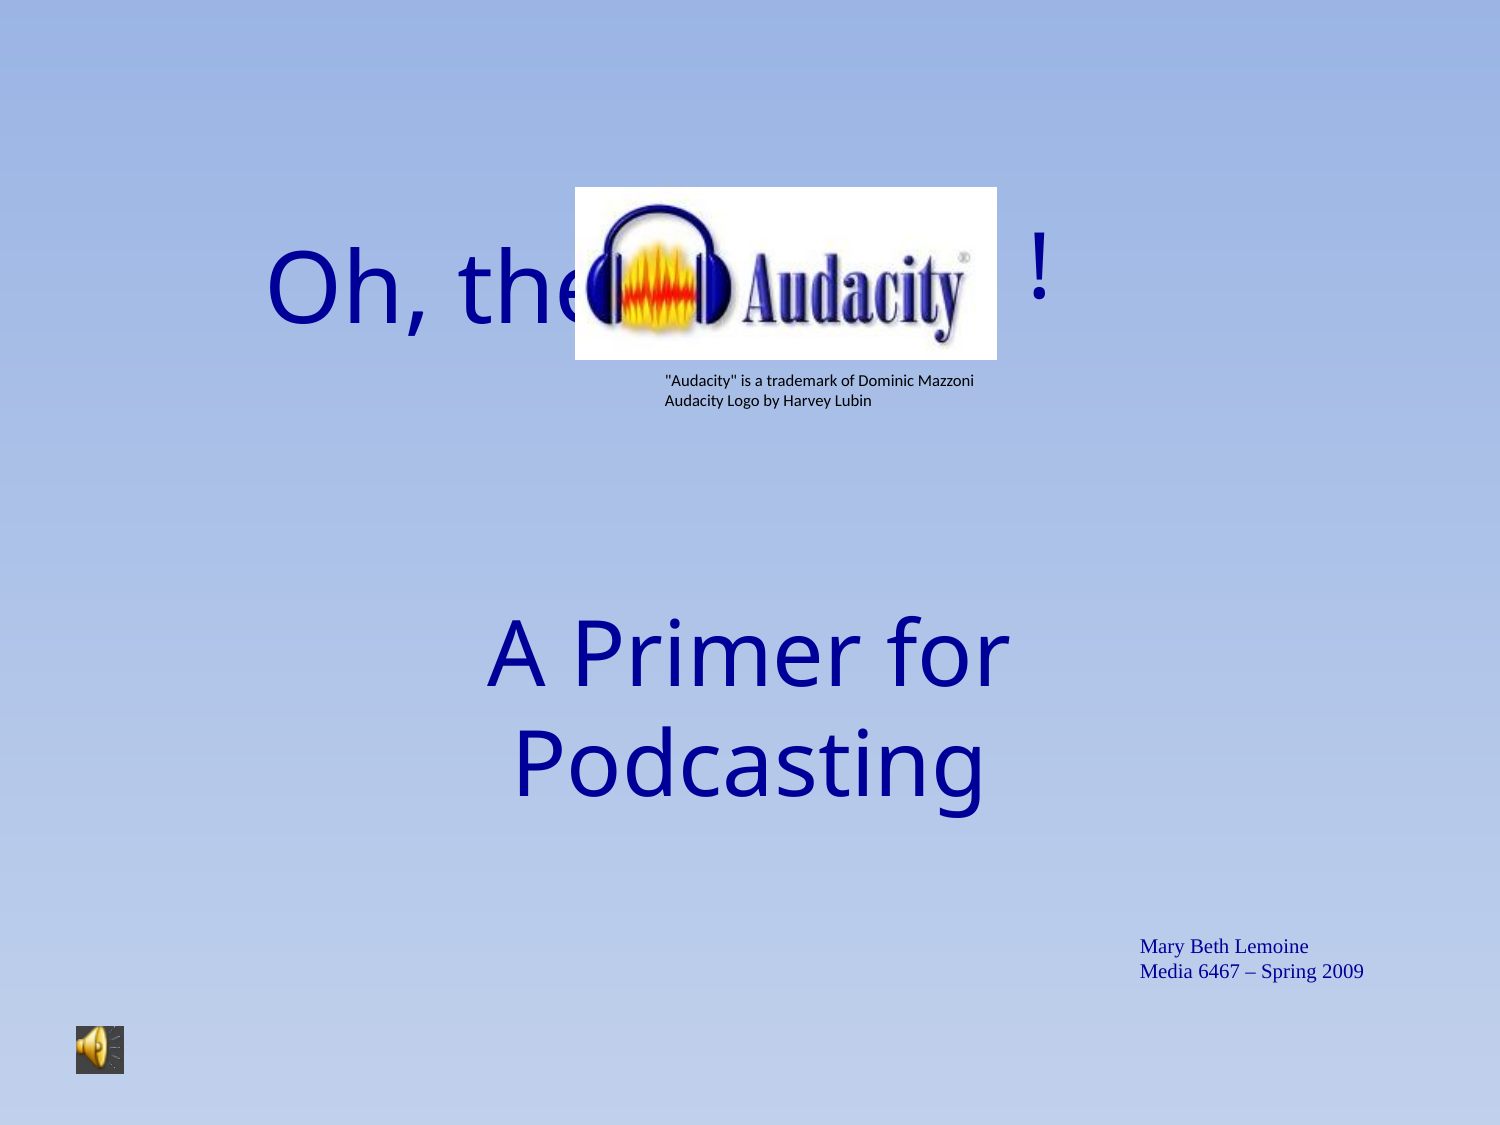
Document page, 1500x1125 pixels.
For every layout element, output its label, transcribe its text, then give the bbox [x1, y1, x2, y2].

text_box Mary Beth Lemoine Media 6467 – Spring 2009 [1125, 924, 1388, 1035]
picture [574, 187, 998, 360]
text_box "Audacity" is a trademark of Dominic Mazzoni Audacity Logo by Harvey Lubin [649, 362, 1013, 418]
subtitle A Primer for Podcasting [225, 587, 1275, 875]
text_box ! [1012, 199, 1125, 325]
picture [74, 1024, 126, 1076]
title Oh, the [249, 162, 1338, 404]
